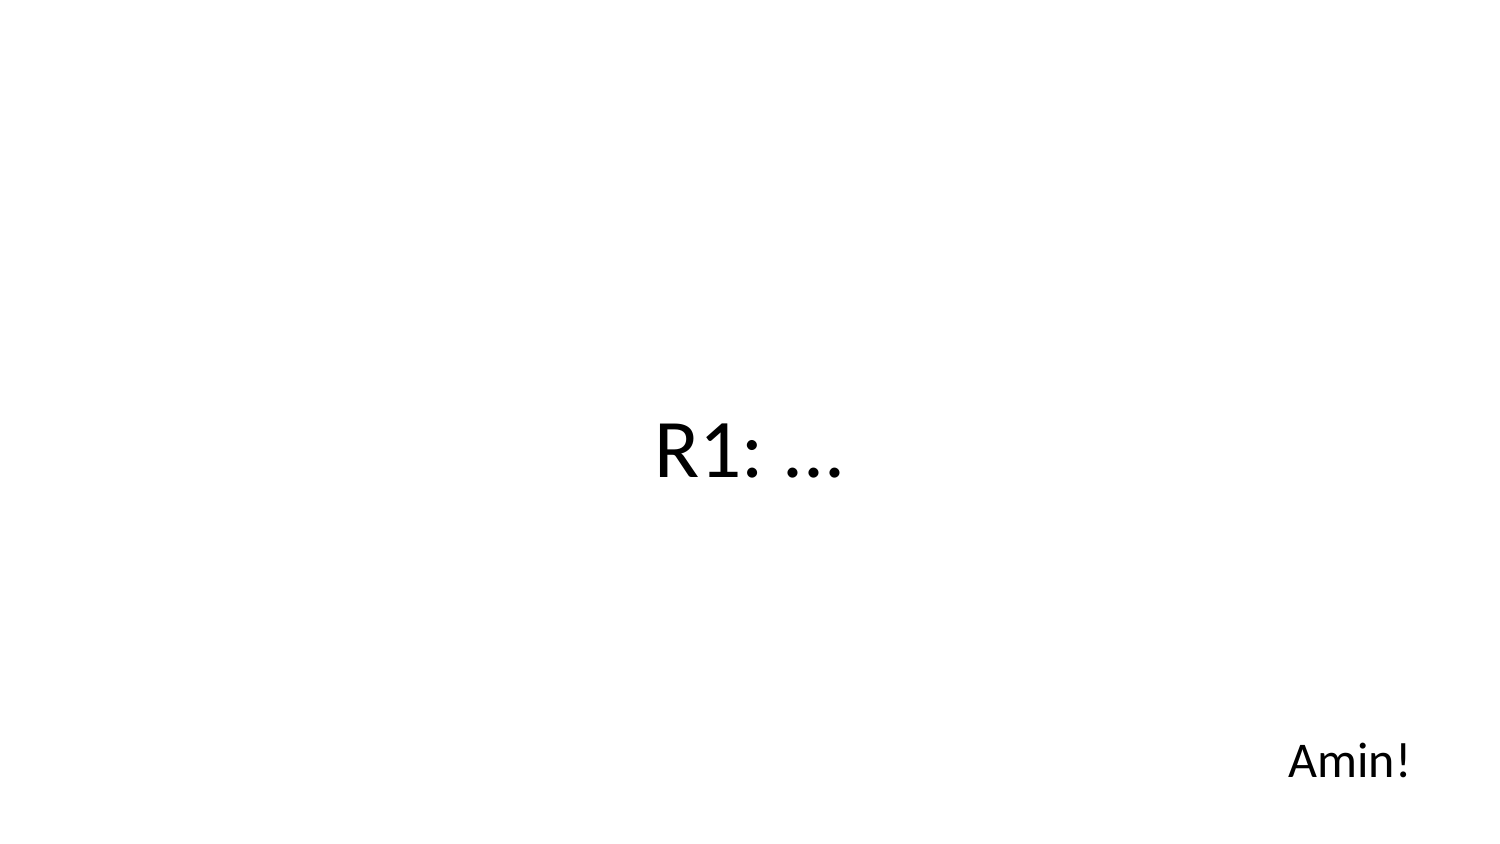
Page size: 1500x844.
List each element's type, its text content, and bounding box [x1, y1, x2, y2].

text_box R1: ... [639, 341, 861, 502]
text_box Amin! [1273, 674, 1427, 795]
